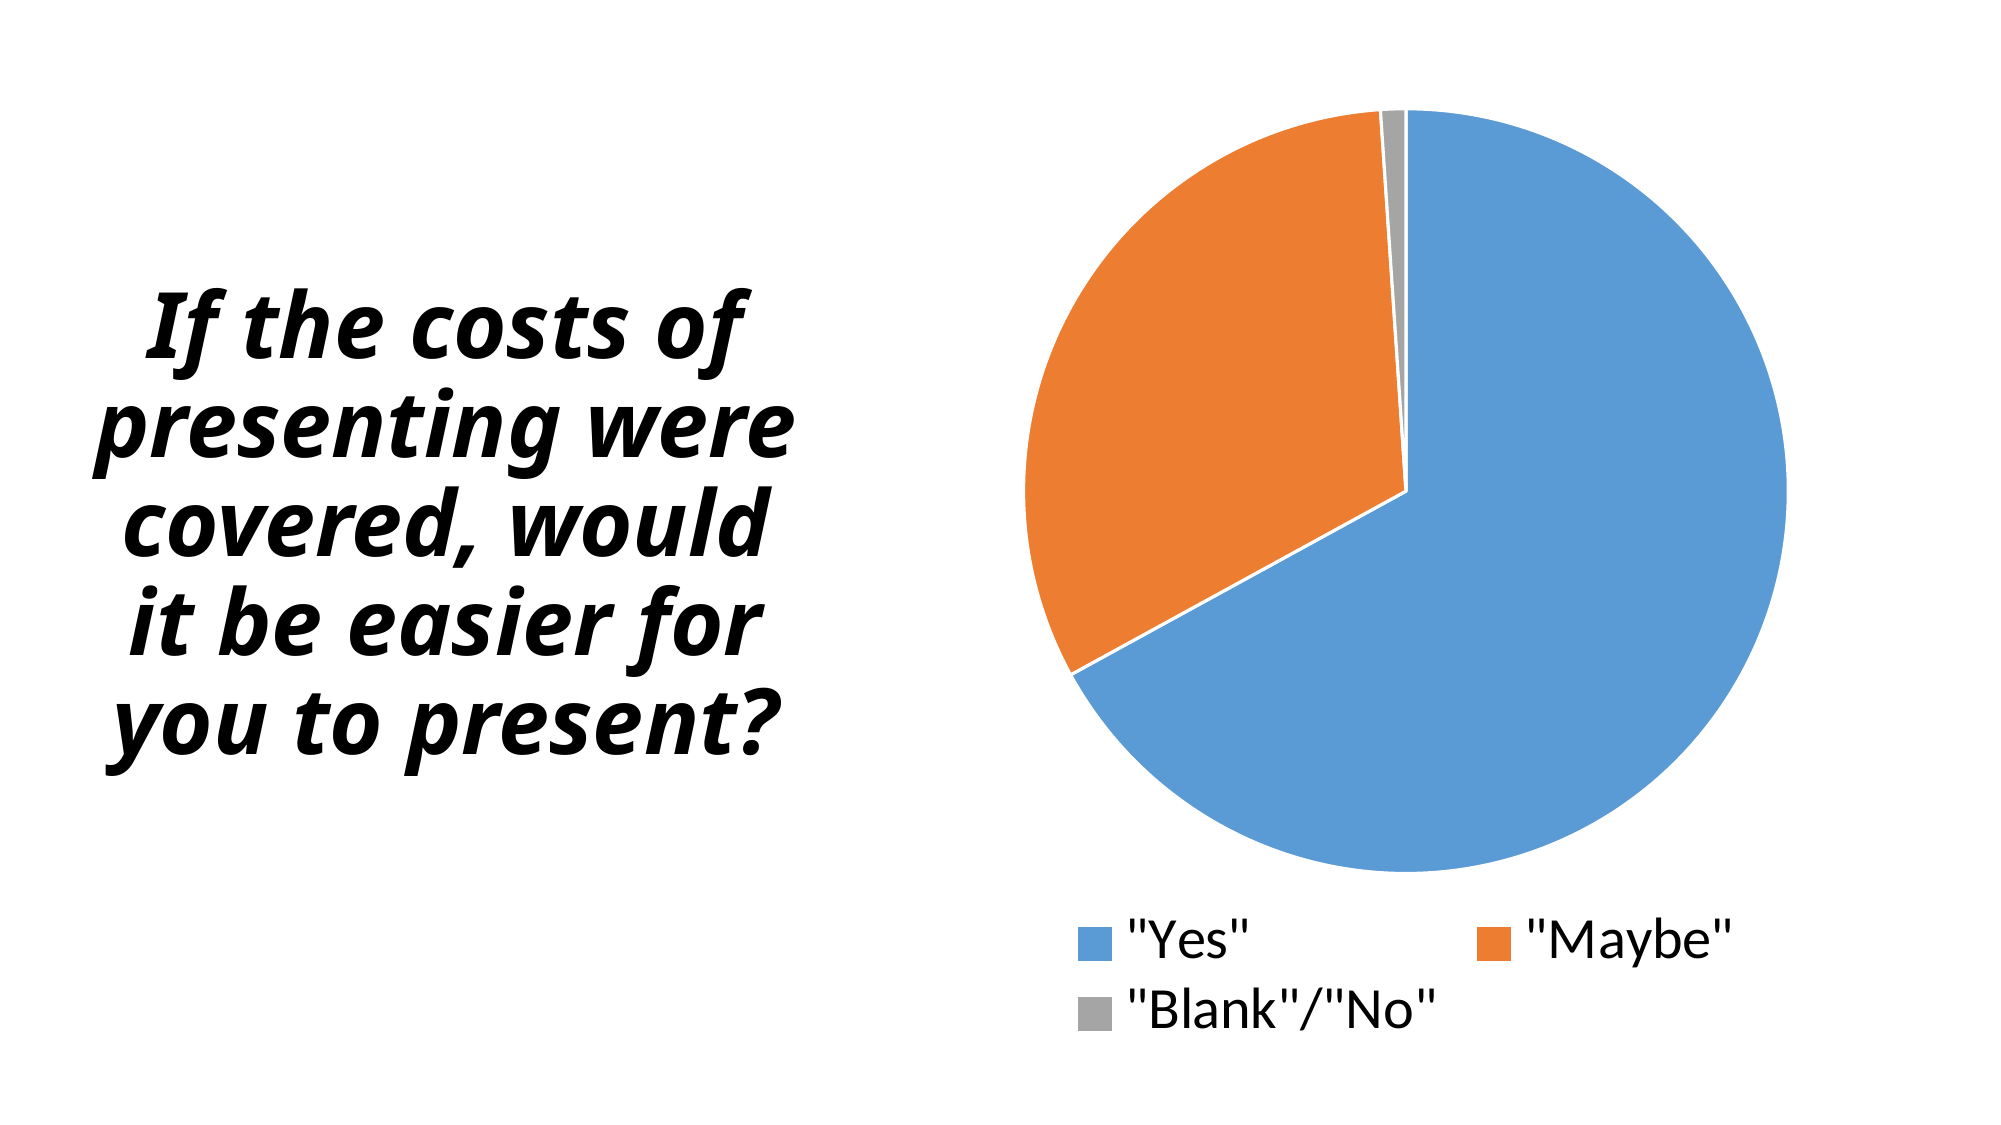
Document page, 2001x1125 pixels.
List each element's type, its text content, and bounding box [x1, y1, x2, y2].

chart [855, 89, 1957, 1055]
title If the costs of presenting were covered, would it be easier for you to present? [63, 71, 829, 983]
